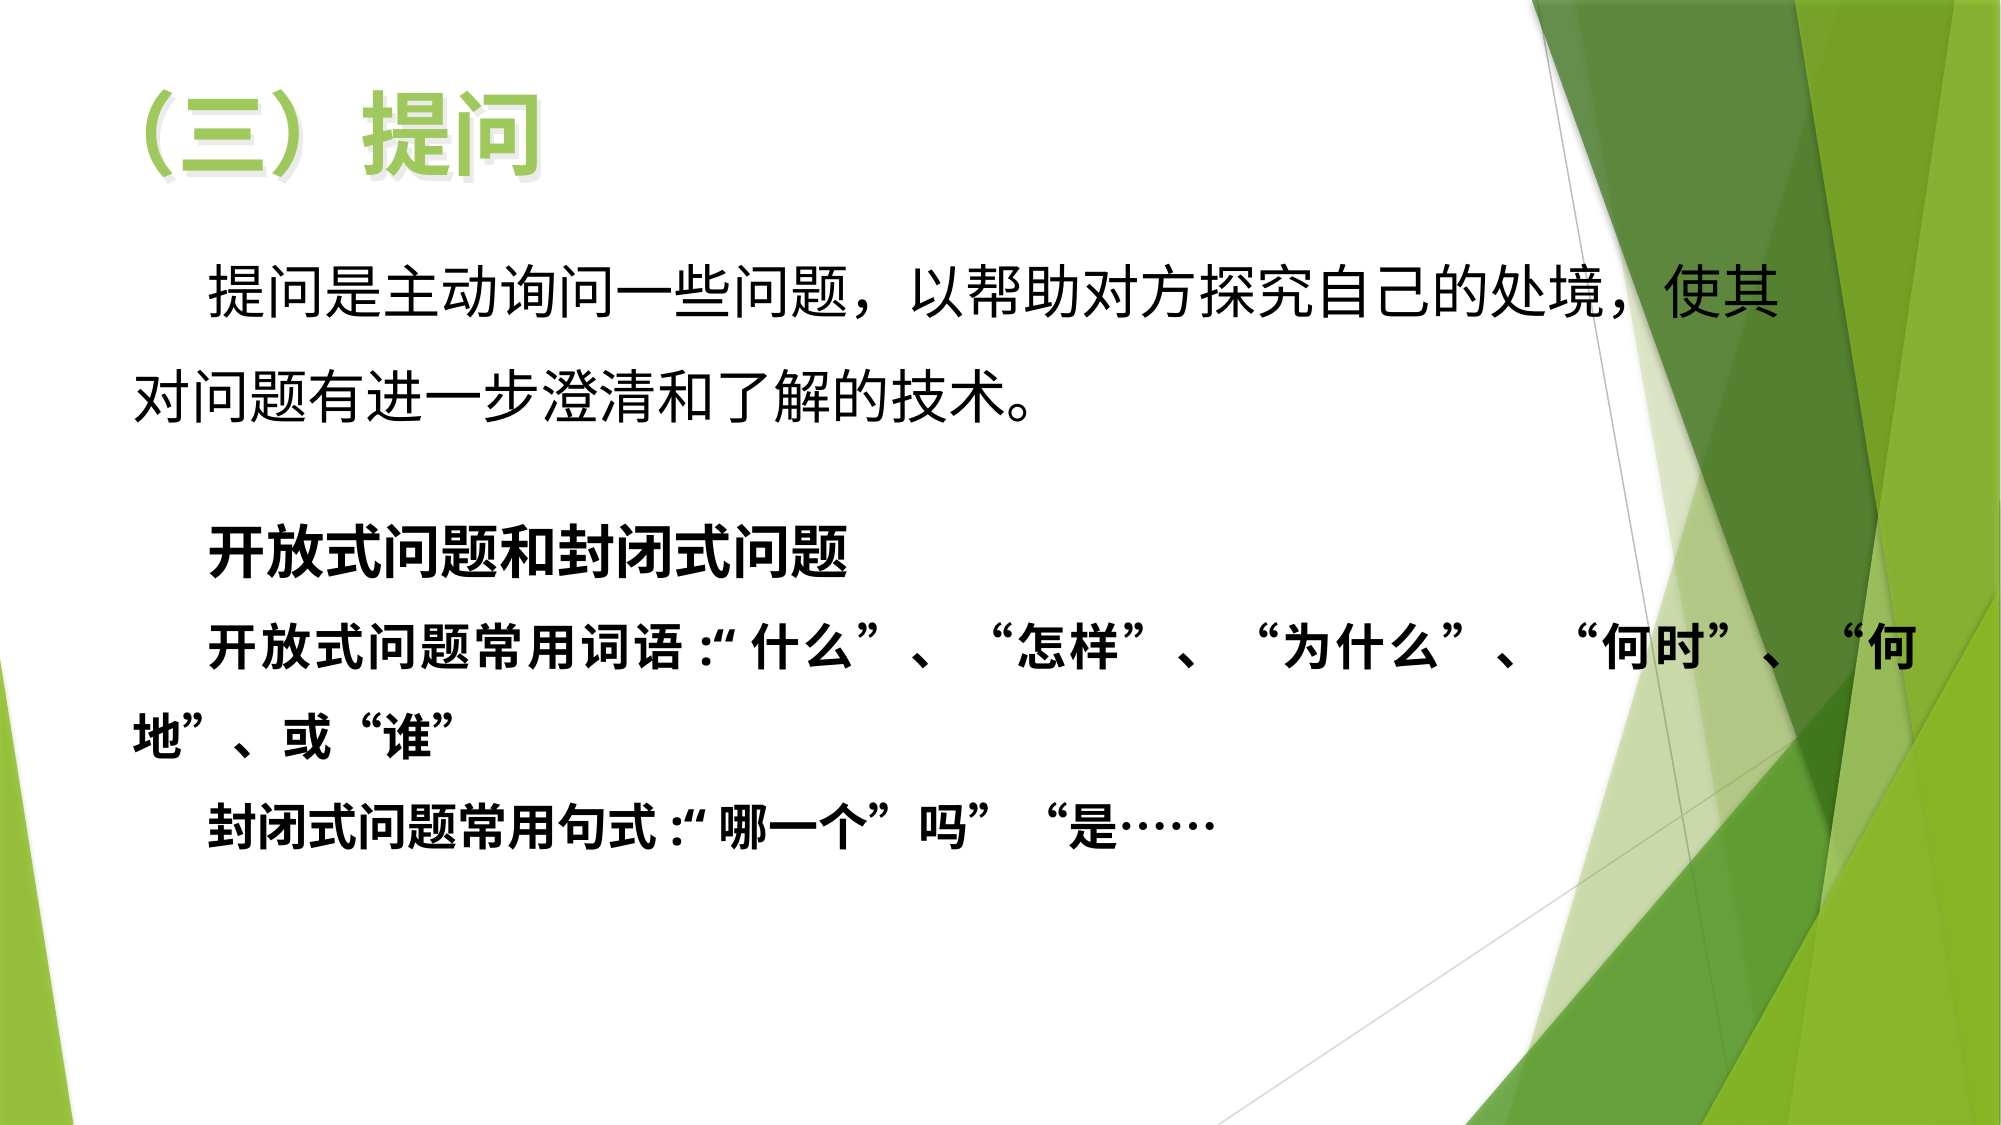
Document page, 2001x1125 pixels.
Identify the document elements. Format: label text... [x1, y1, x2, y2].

text_box （三）提问 [70, 82, 1642, 182]
text_box 提问是主动询问一些问题，以帮助对方探究自己的处境，使其对问题有进一步澄清和了解的技术。 [118, 212, 1838, 388]
text_box 开放式问题和封闭式问题 开放式问题常用词语:“什么”、“怎样”、“为什么”、“何时”、“何地”、或“谁” 封闭式问题常用句式:“哪一个”吗”“是…… [118, 472, 1933, 985]
